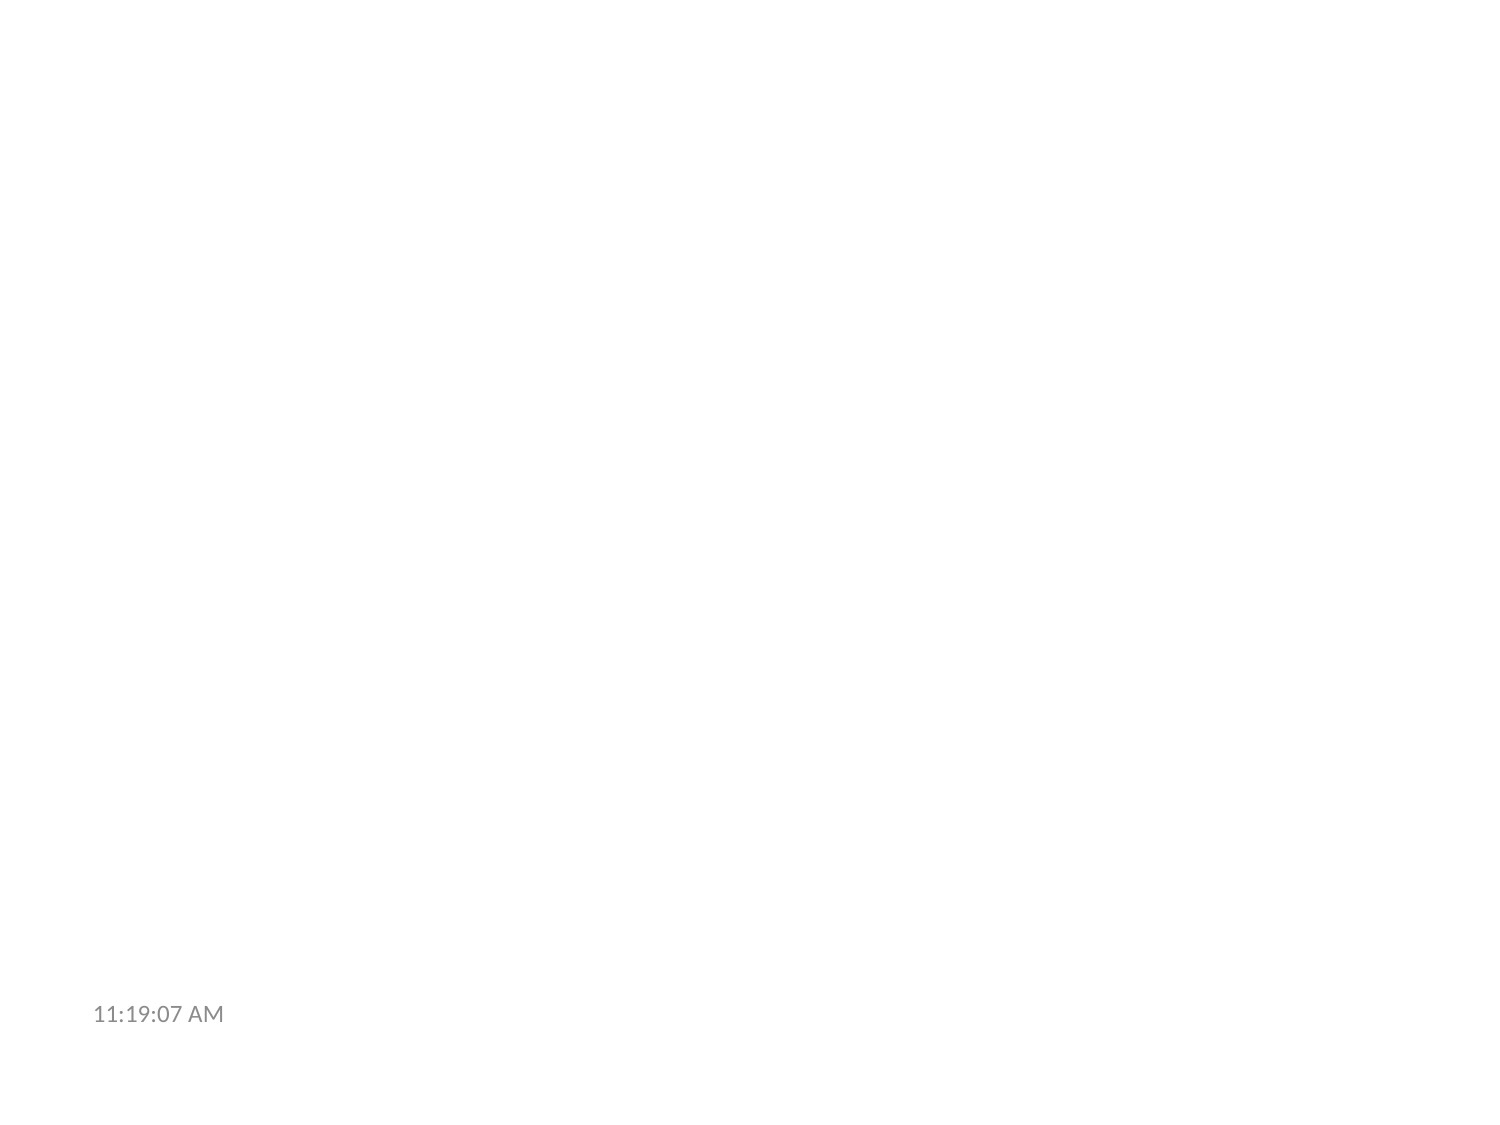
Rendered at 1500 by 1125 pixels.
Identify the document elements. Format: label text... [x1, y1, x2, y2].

text_box 3:35:09 PM [77, 982, 428, 1043]
